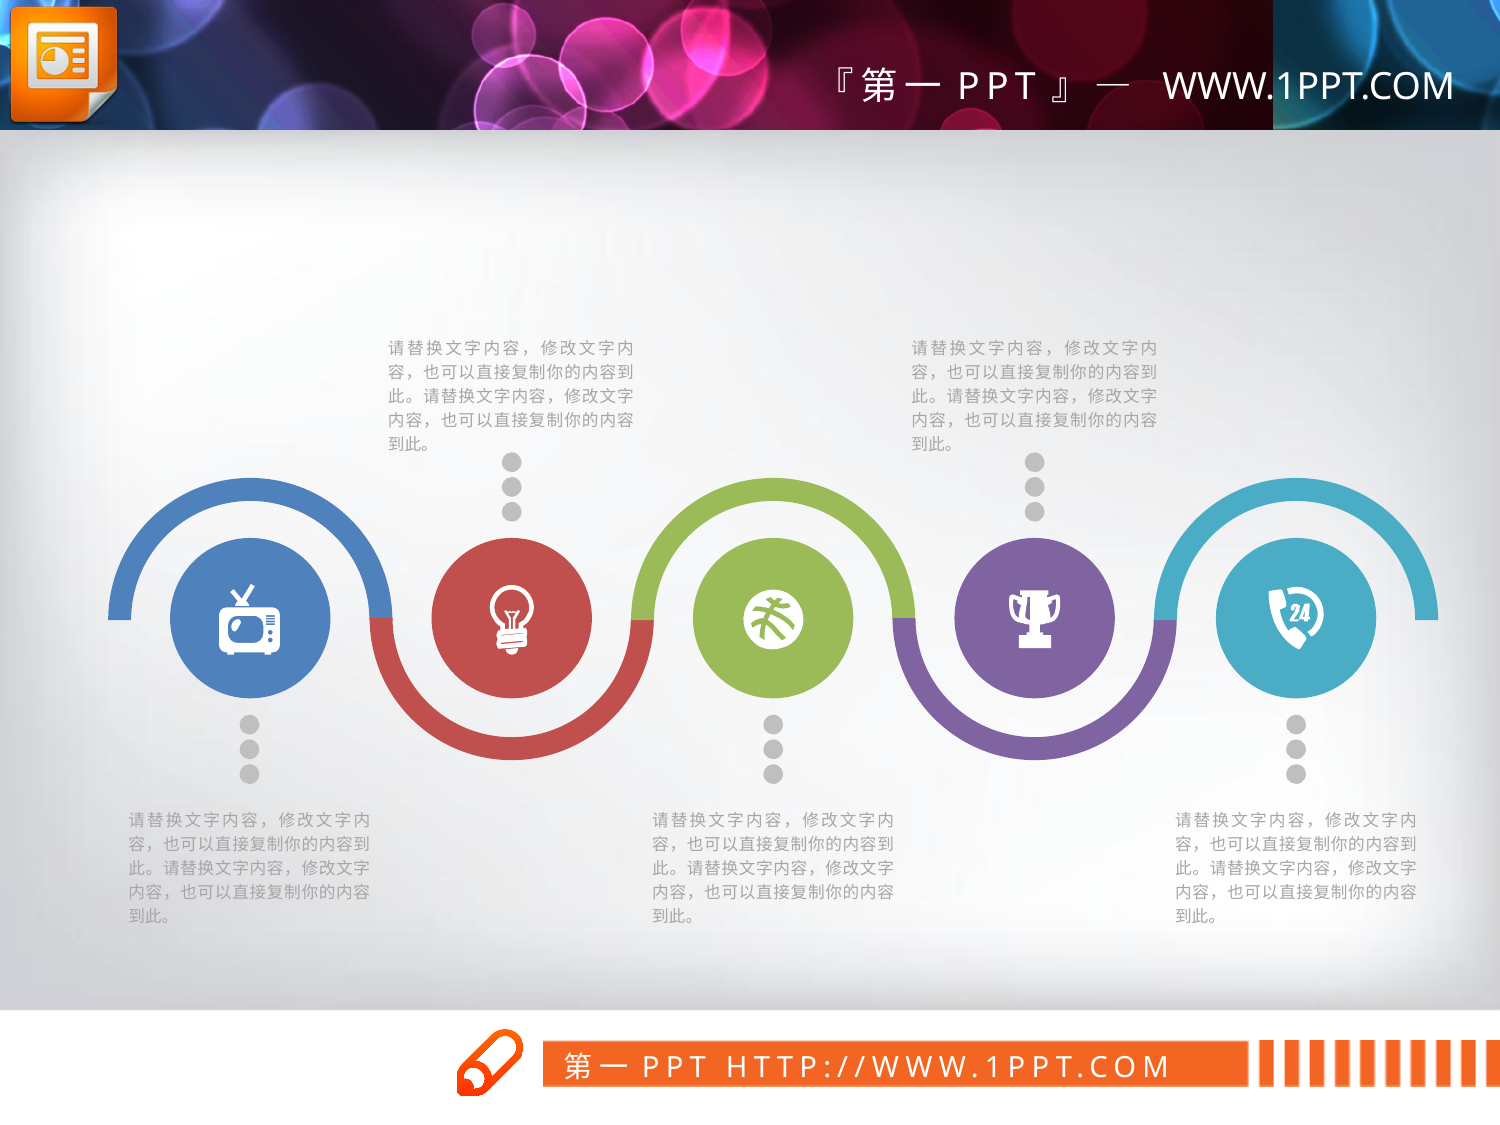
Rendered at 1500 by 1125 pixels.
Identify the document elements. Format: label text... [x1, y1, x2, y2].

picture [543, 1040, 1500, 1087]
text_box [1285, 714, 1307, 785]
text_box 请替换文字内容，修改文字内容，也可以直接复制你的内容到此。请替换文字内容，修改文字内容，也可以直接复制你的内容到此。 [652, 806, 895, 926]
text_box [431, 537, 593, 699]
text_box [692, 537, 854, 699]
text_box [763, 714, 784, 785]
text_box 请替换文字内容，修改文字内容，也可以直接复制你的内容到此。请替换文字内容，修改文字内容，也可以直接复制你的内容到此。 [1174, 806, 1418, 926]
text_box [1024, 452, 1045, 522]
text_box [169, 537, 331, 699]
text_box 请替换文字内容，修改文字内容，也可以直接复制你的内容到此。请替换文字内容，修改文字内容，也可以直接复制你的内容到此。 [128, 806, 371, 926]
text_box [501, 452, 522, 522]
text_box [107, 475, 1439, 763]
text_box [1215, 537, 1377, 699]
text_box 请替换文字内容，修改文字内容，也可以直接复制你的内容到此。请替换文字内容，修改文字内容，也可以直接复制你的内容到此。 [911, 333, 1158, 454]
picture [0, 0, 1500, 1012]
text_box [954, 537, 1116, 699]
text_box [239, 714, 260, 785]
text_box 请替换文字内容，修改文字内容，也可以直接复制你的内容到此。请替换文字内容，修改文字内容，也可以直接复制你的内容到此。 [387, 333, 635, 454]
